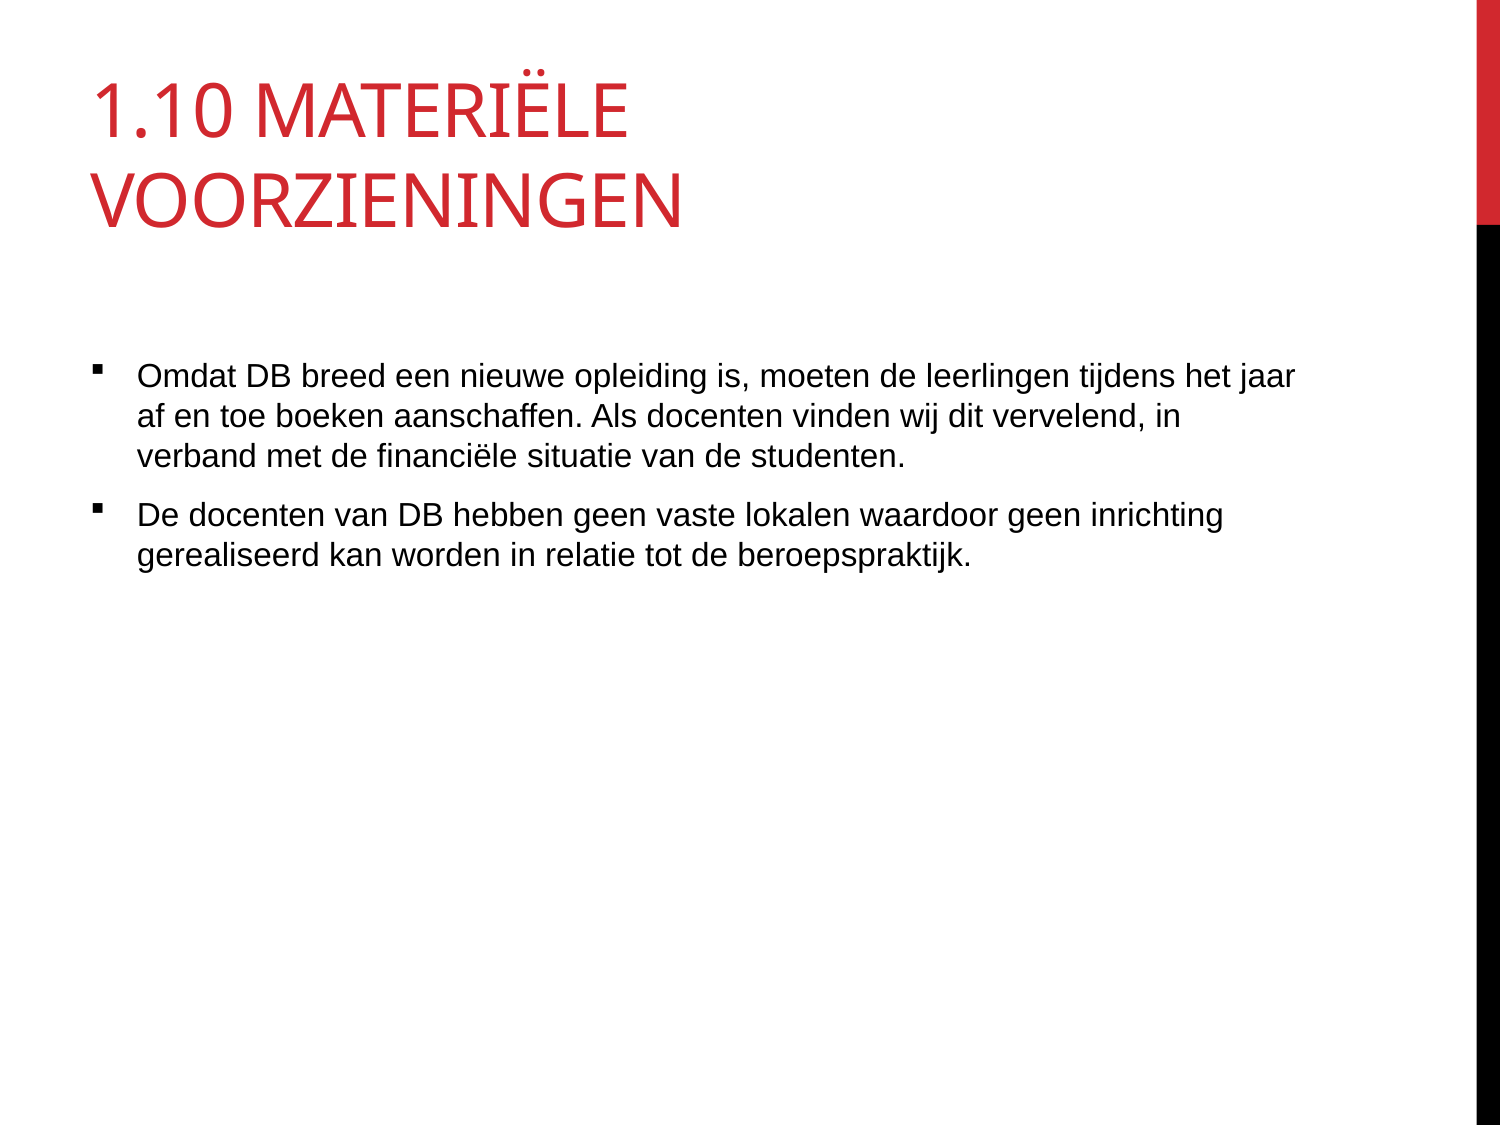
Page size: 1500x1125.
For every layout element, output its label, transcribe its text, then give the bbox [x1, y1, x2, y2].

list Omdat DB breed een nieuwe opleiding is, moeten de leerlingen tijdens het jaar af en toe boeken aanschaffen. Als docenten vinden wij dit vervelend, in verband met de financiële situatie van de studenten. De docenten van DB hebben geen vaste lokalen waardoor geen inrichting gerealiseerd kan worden in relatie tot de beroepspraktijk. [75, 287, 1325, 1005]
title 1.10 materiële voorzieningen [75, 25, 1025, 250]
